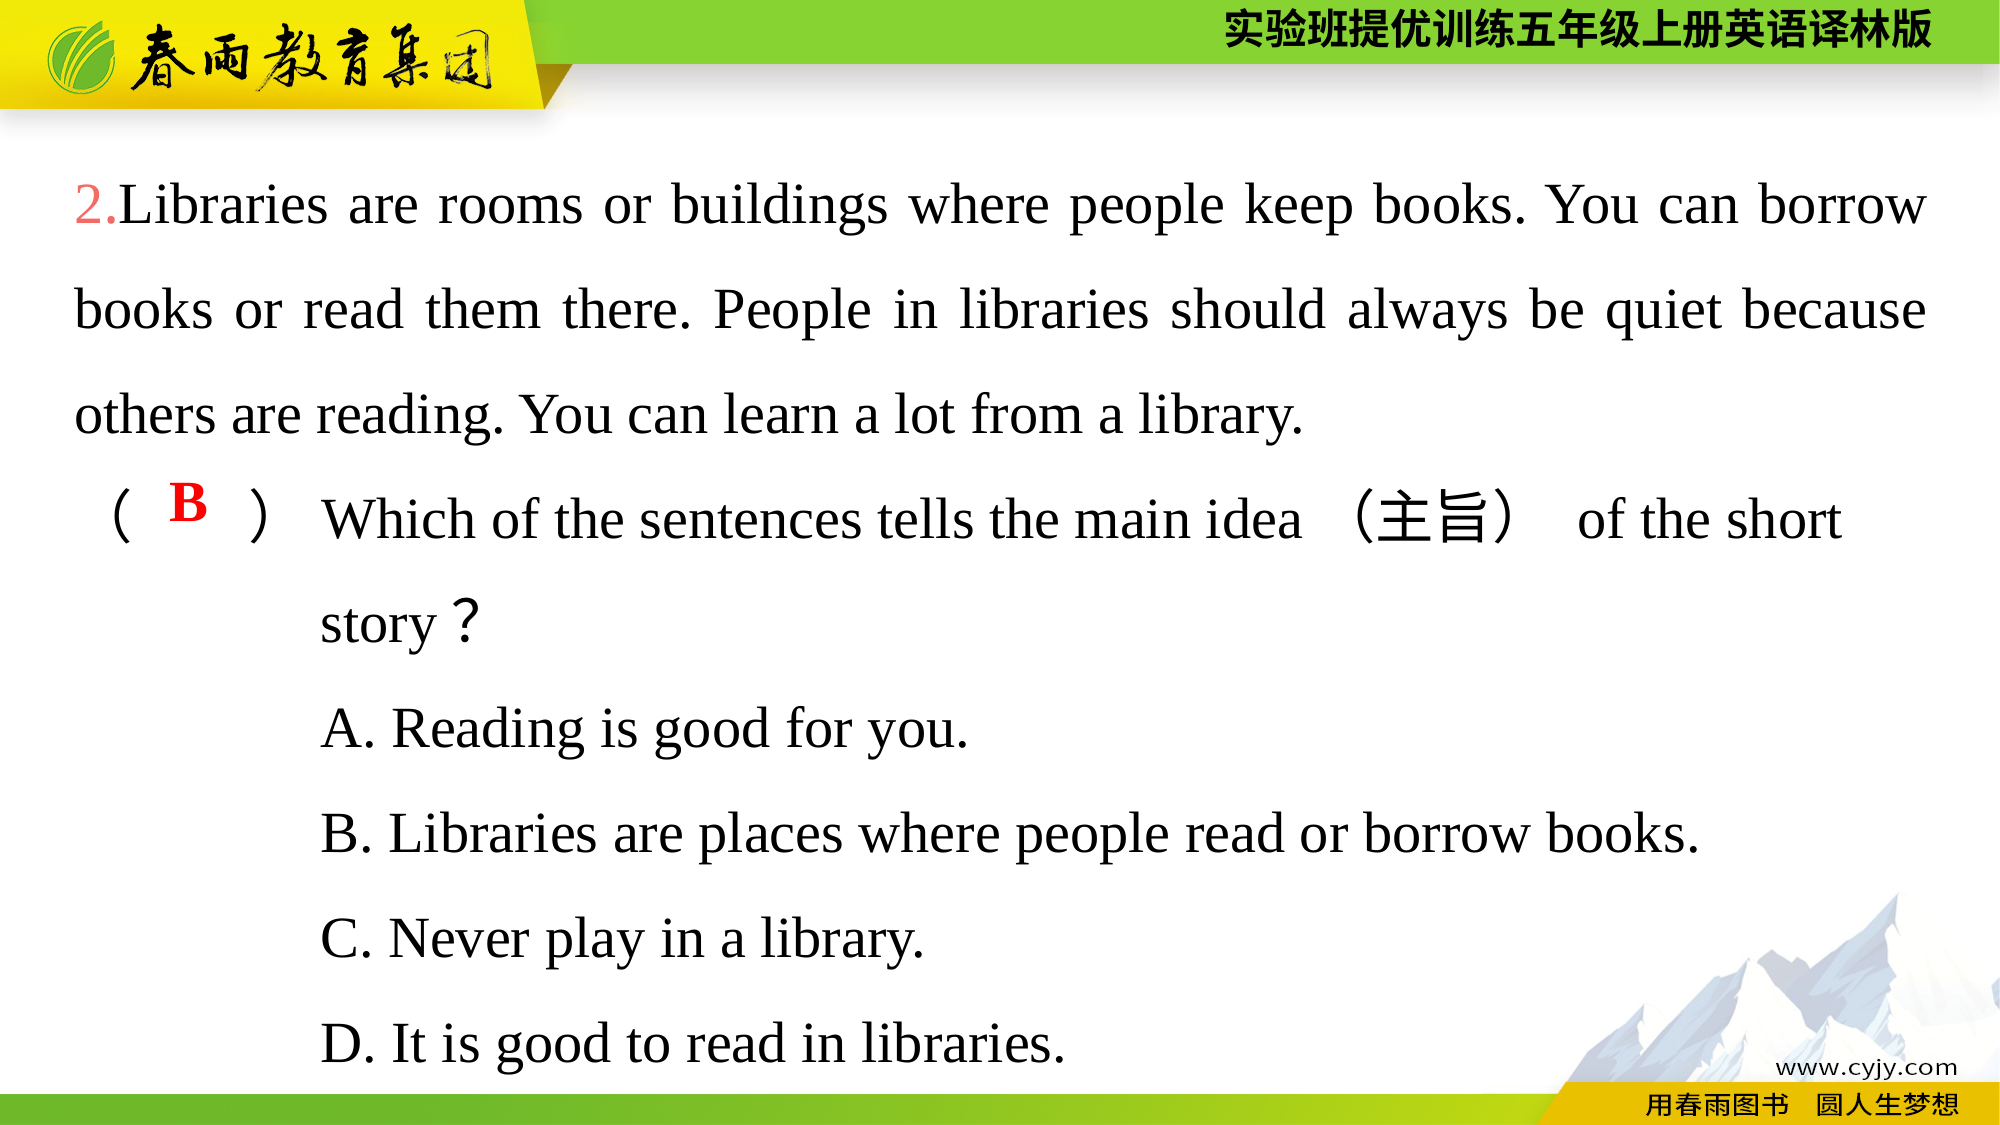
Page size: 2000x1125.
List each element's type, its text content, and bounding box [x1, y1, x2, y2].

text_box B [154, 456, 224, 541]
picture [0, 0, 2000, 1125]
list 2.Libraries are rooms or buildings where people keep books. You can borrow books or read them there. People in libraries should always be quiet because others are reading. You can learn a lot from a library. （ ）Which of the sentences tells the main idea（主旨） of the short story？ A. Reading is good for you. B. Libraries are places where people read or borrow books. C. Never play in a library. D. It is good to read in libraries. [59, 122, 1944, 1080]
